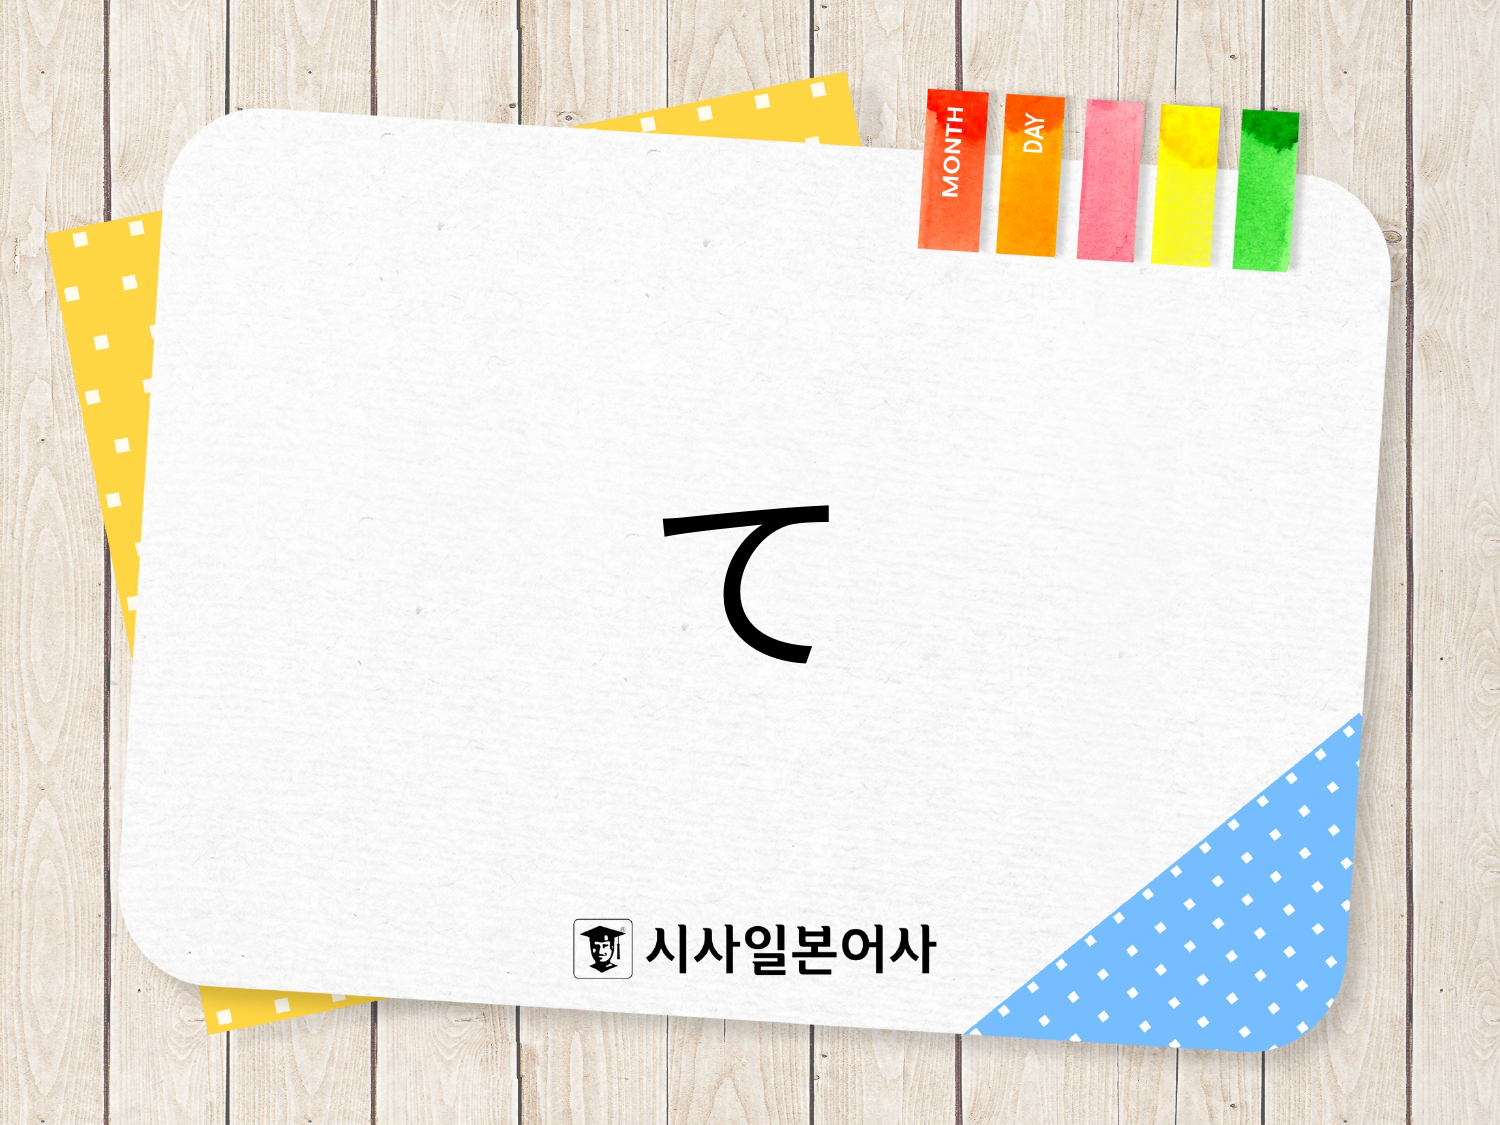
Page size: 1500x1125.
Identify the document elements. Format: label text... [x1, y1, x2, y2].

title て [75, 338, 1425, 811]
picture [0, 0, 1500, 1125]
